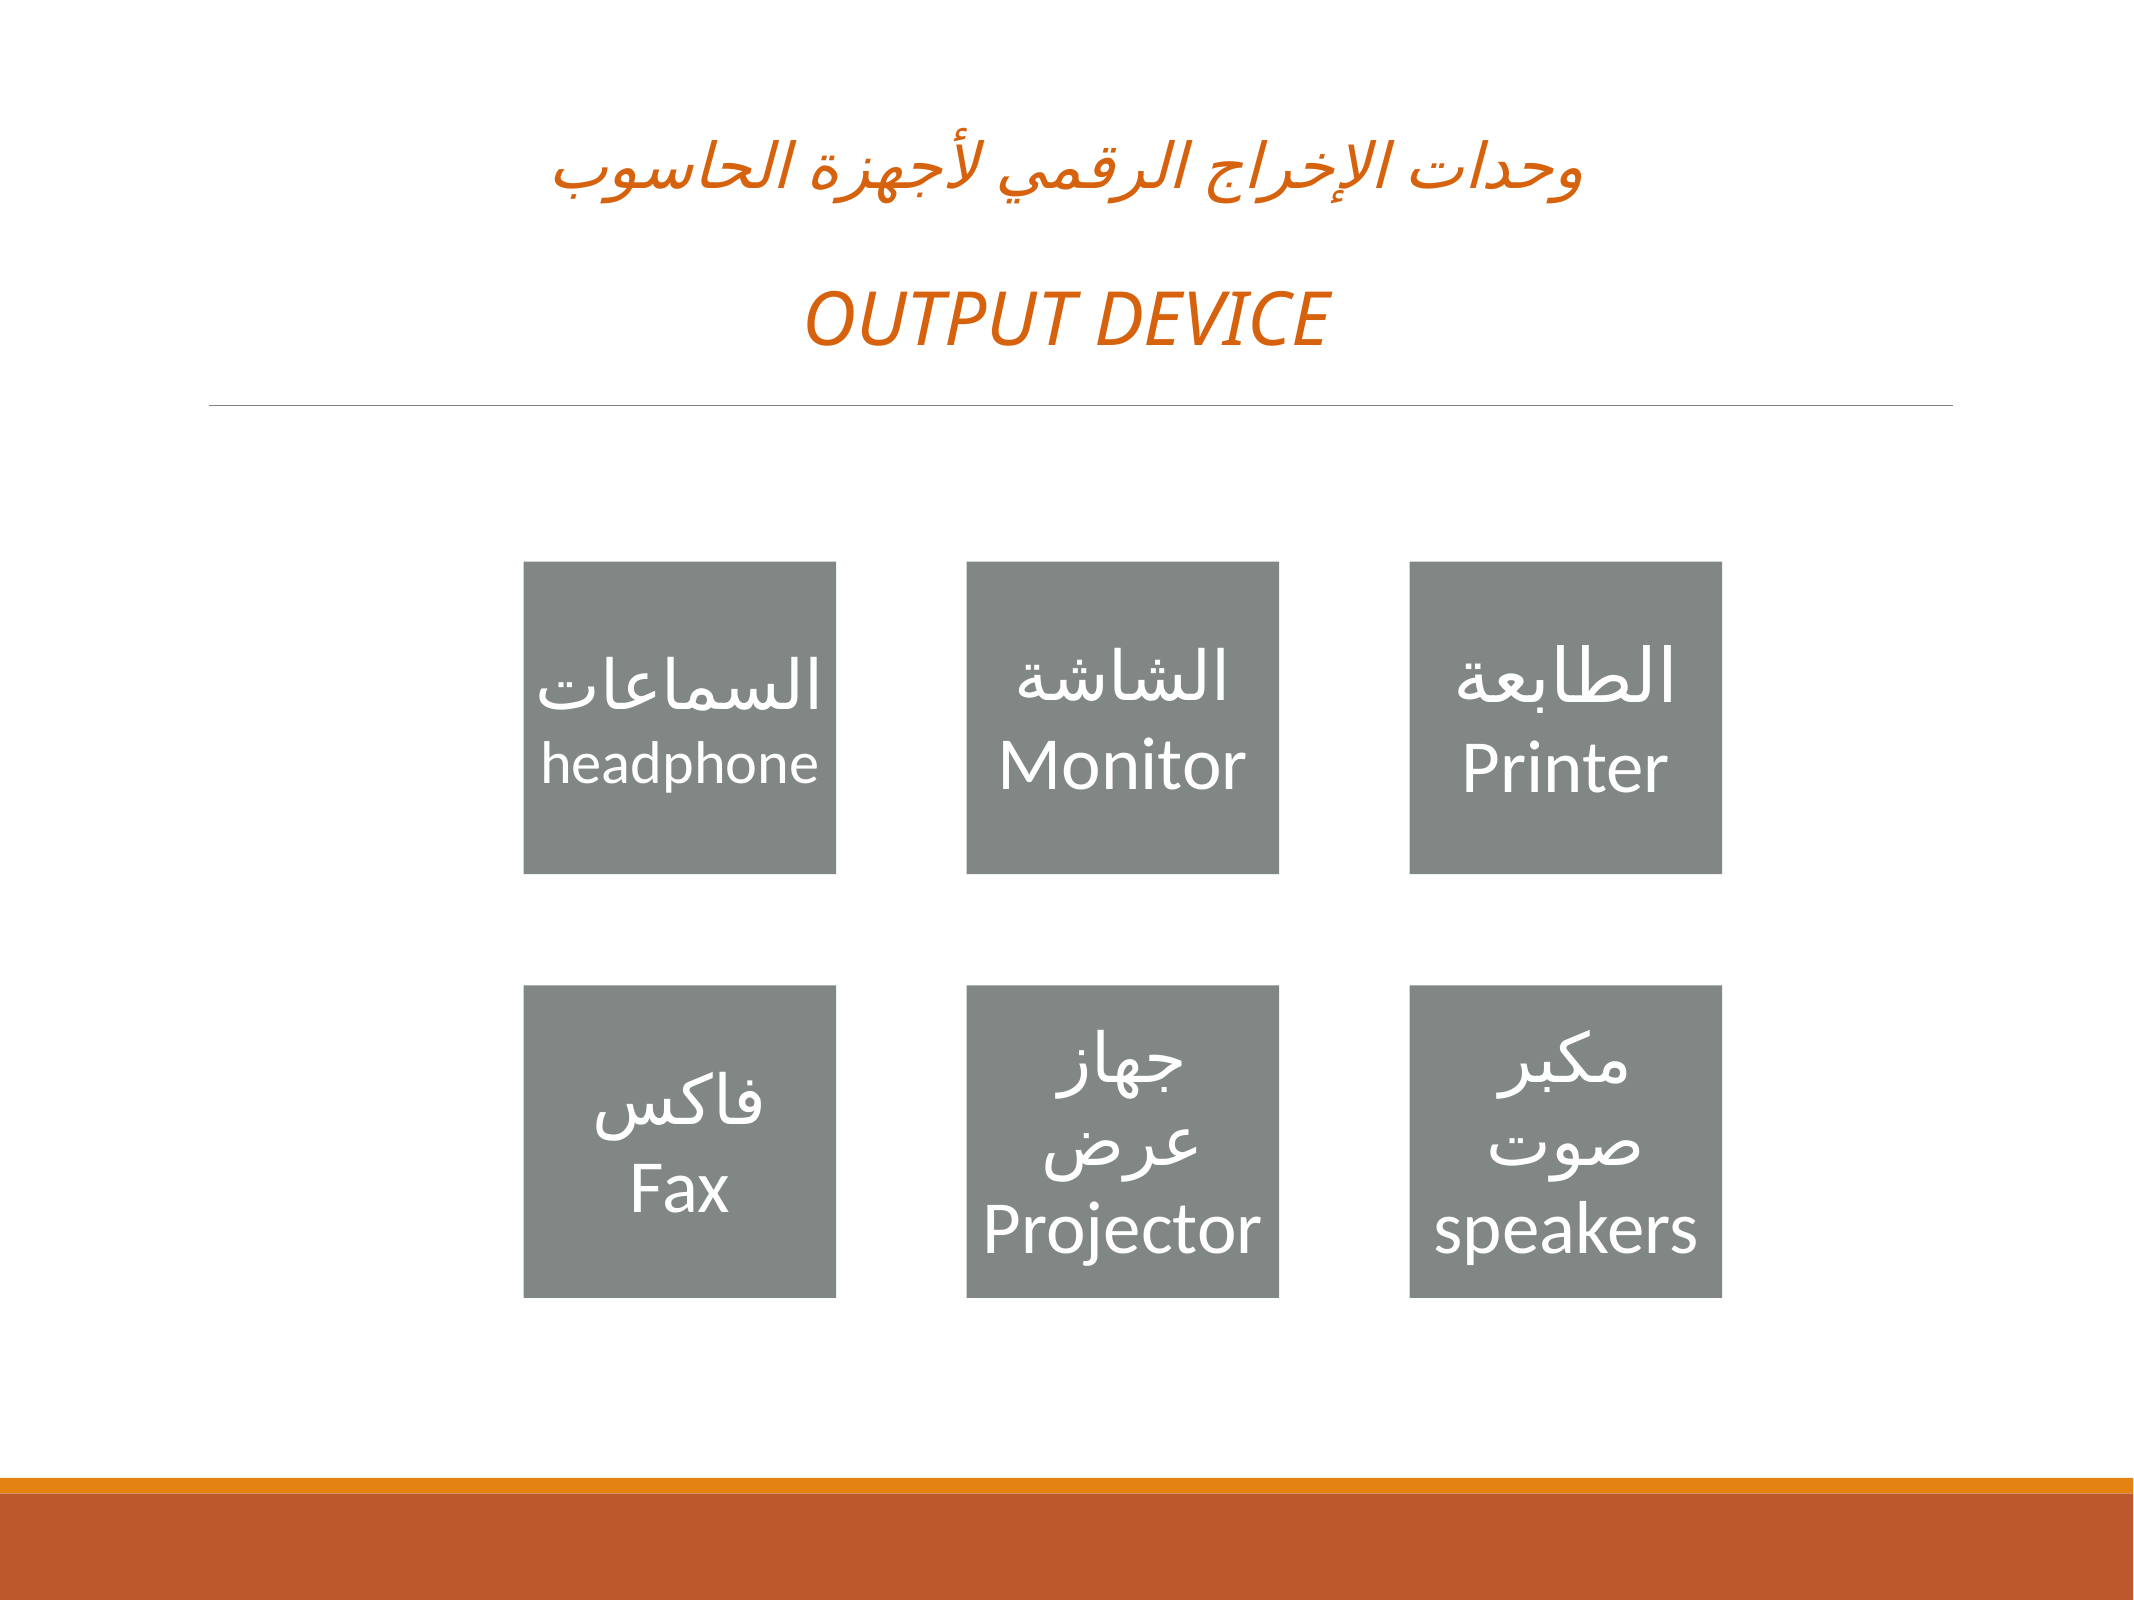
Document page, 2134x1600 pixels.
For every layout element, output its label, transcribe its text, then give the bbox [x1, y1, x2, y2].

text_box وحدات الإخراج الرقمي لأجهزة الحاسوب Output device [58, 90, 2075, 368]
text_box الشاشة Monitor [966, 561, 1280, 875]
text_box فاكس Fax [523, 985, 837, 1298]
text_box مكبر صوت speakers [1409, 985, 1723, 1298]
text_box الطابعة Printer [1409, 561, 1723, 875]
text_box السماعات headphone [523, 561, 837, 875]
text_box جهاز عرض Projector [966, 985, 1280, 1298]
